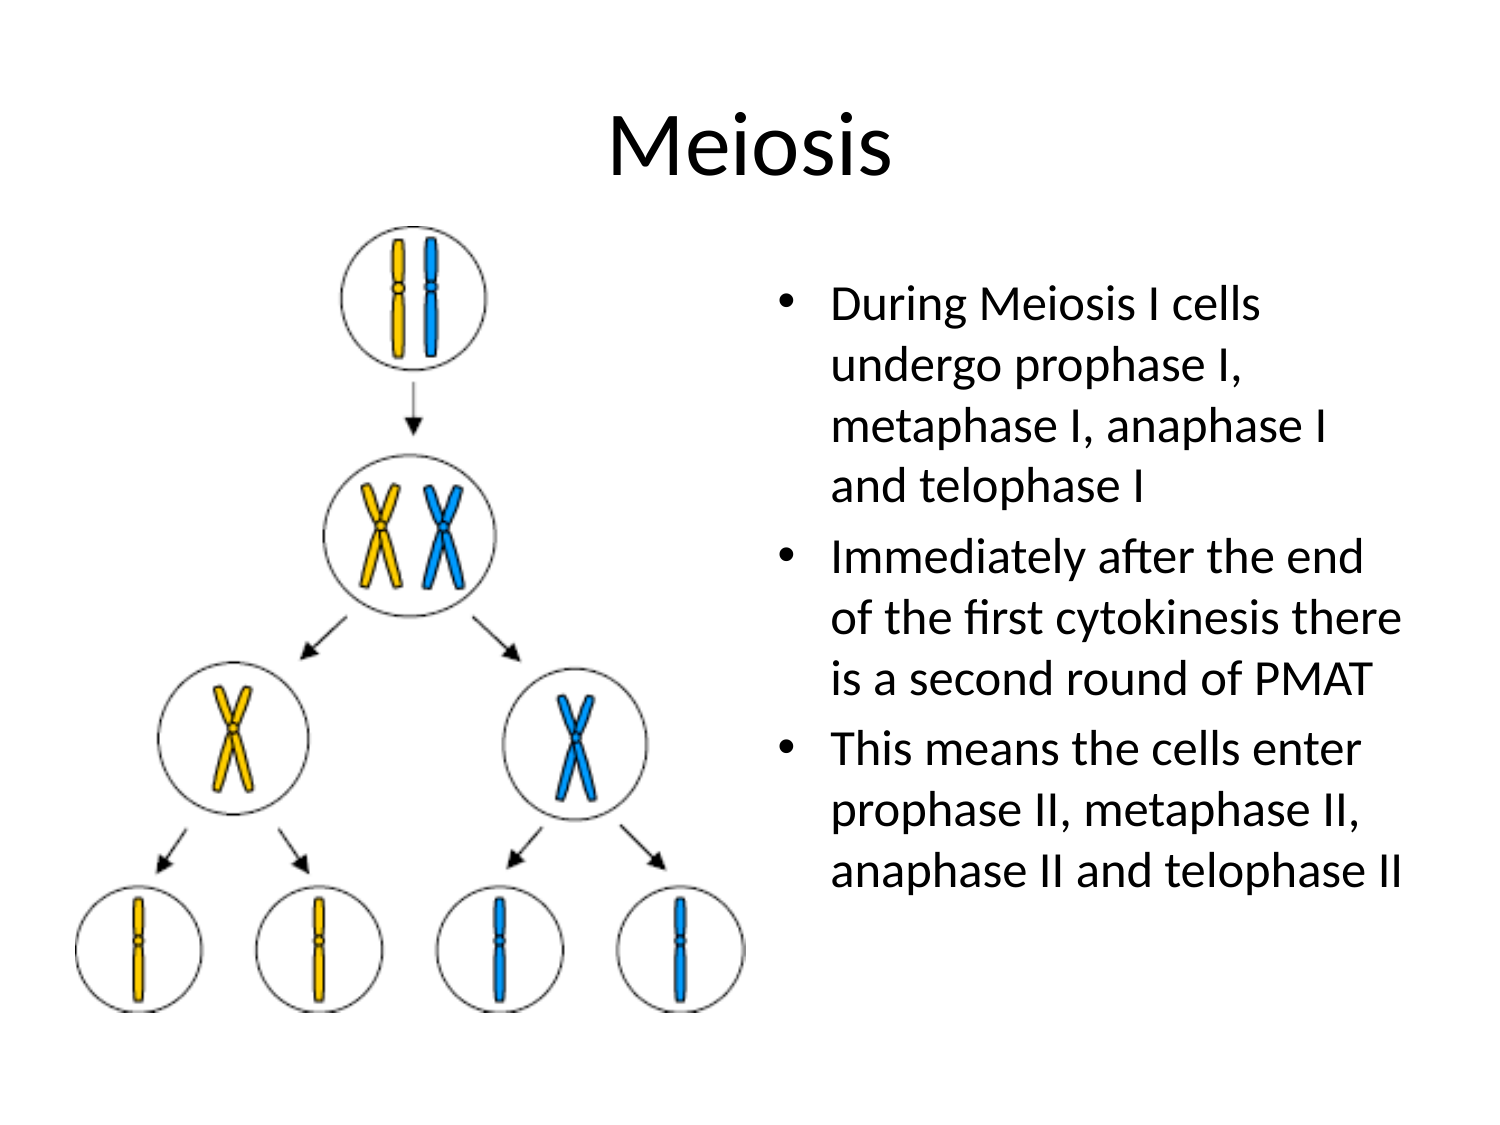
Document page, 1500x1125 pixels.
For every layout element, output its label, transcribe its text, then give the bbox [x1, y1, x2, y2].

title Meiosis [75, 45, 1425, 233]
picture [74, 225, 746, 1013]
list During Meiosis I cells undergo prophase I, metaphase I, anaphase I and telophase I Immediately after the end of the first cytokinesis there is a second round of PMAT This means the cells enter prophase II, metaphase II, anaphase II and telophase II [762, 262, 1425, 1005]
